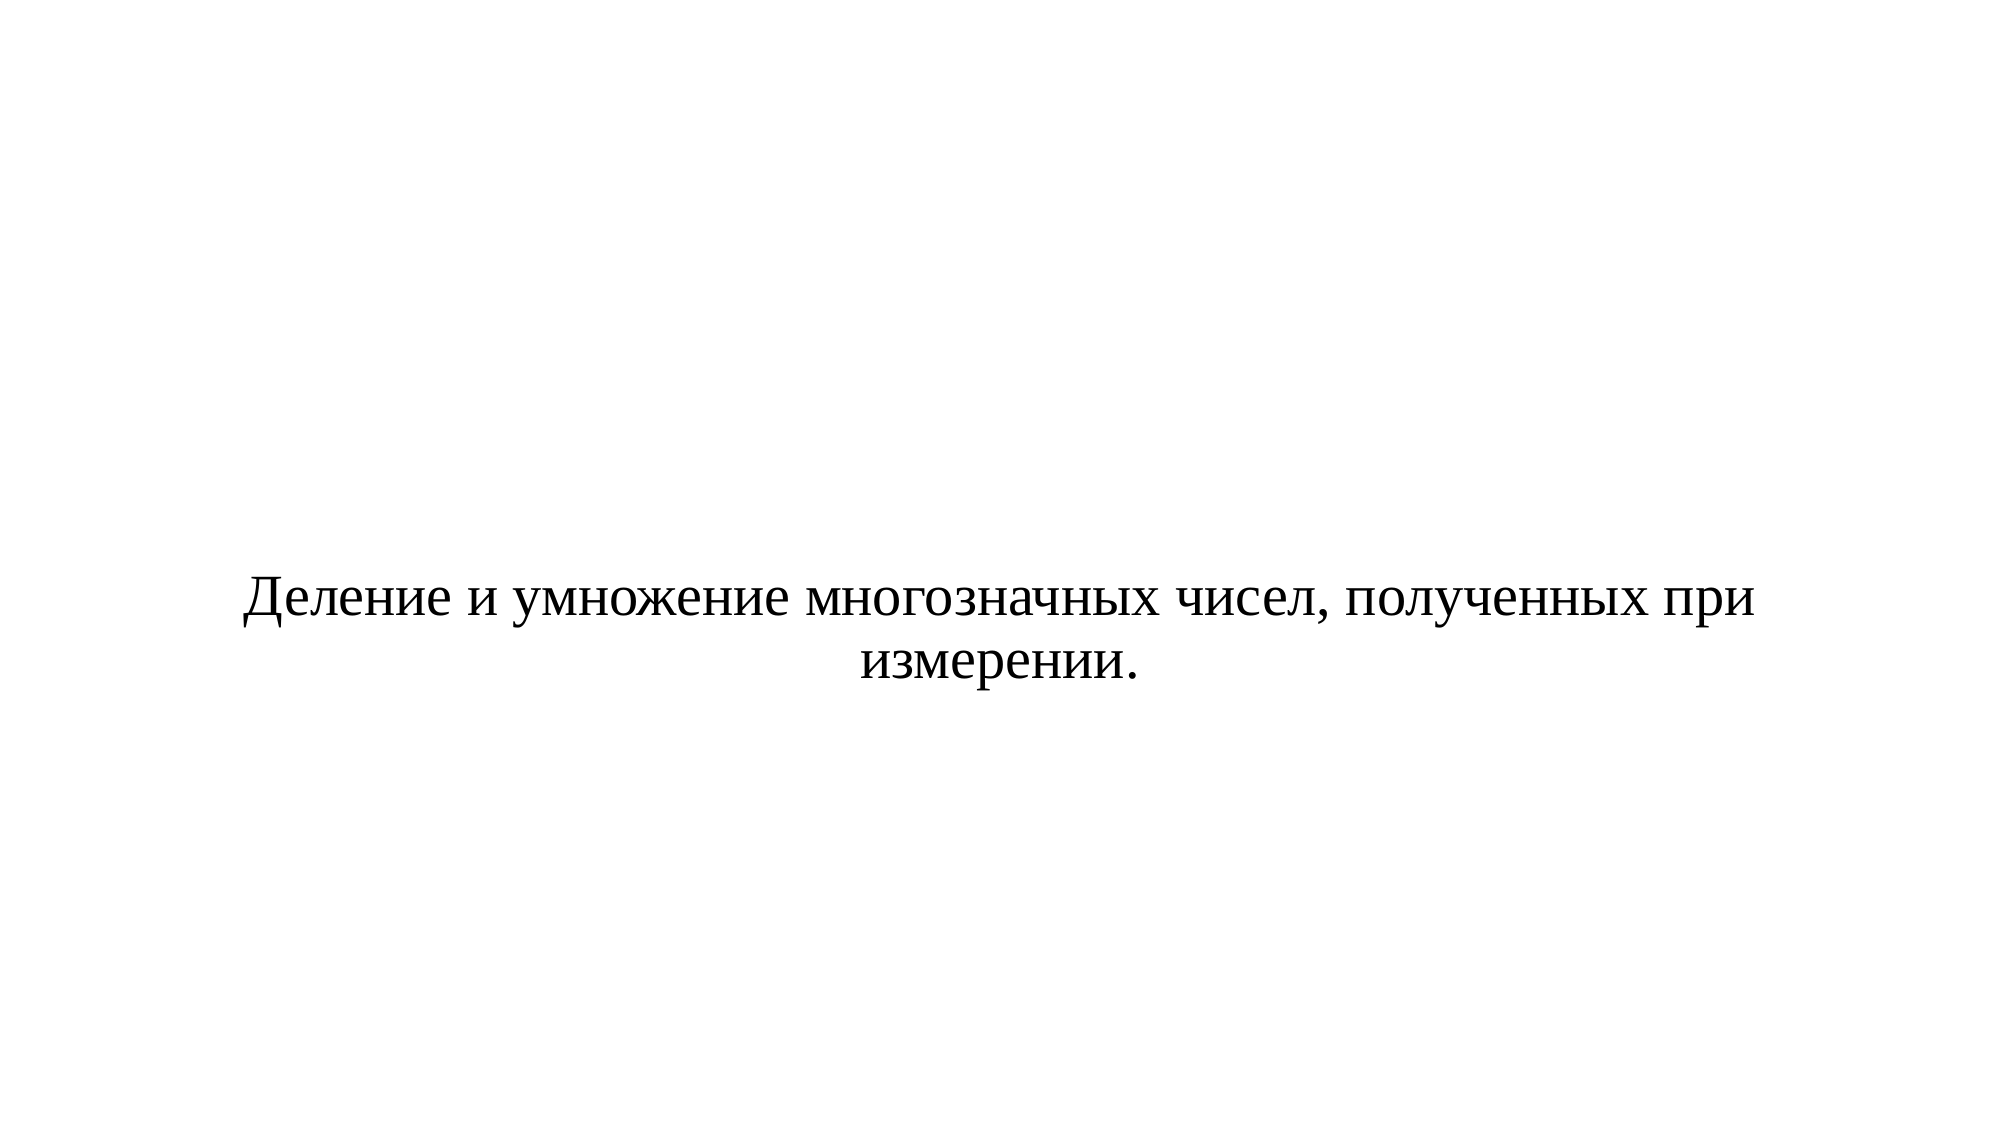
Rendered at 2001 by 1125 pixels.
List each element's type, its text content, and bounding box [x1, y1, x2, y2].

list Деление и умножение многозначных чисел, полученных при измерении. [137, 299, 1863, 1014]
